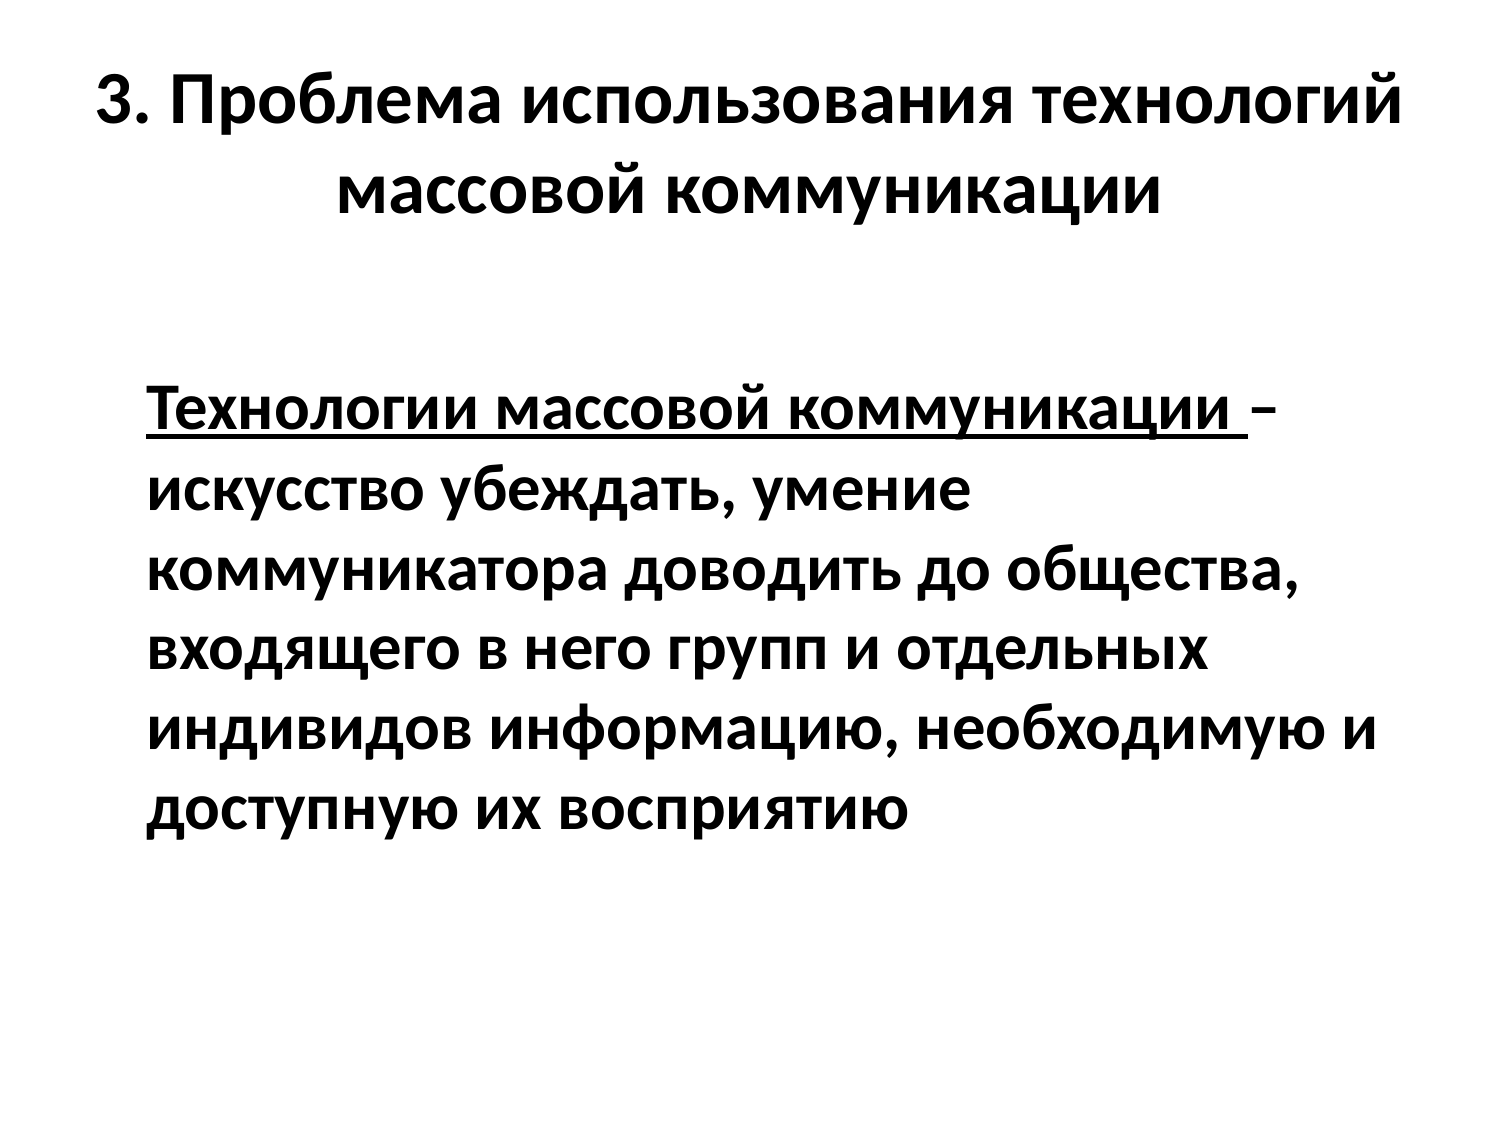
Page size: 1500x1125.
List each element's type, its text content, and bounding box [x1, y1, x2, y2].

list Технологии массовой коммуникации – искусство убеждать, умение коммуникатора доводить до общества, входящего в него групп и отдельных индивидов информацию, необходимую и доступную их восприятию [75, 262, 1425, 1005]
title 3. Проблема использования технологий массовой коммуникации [75, 45, 1425, 233]
